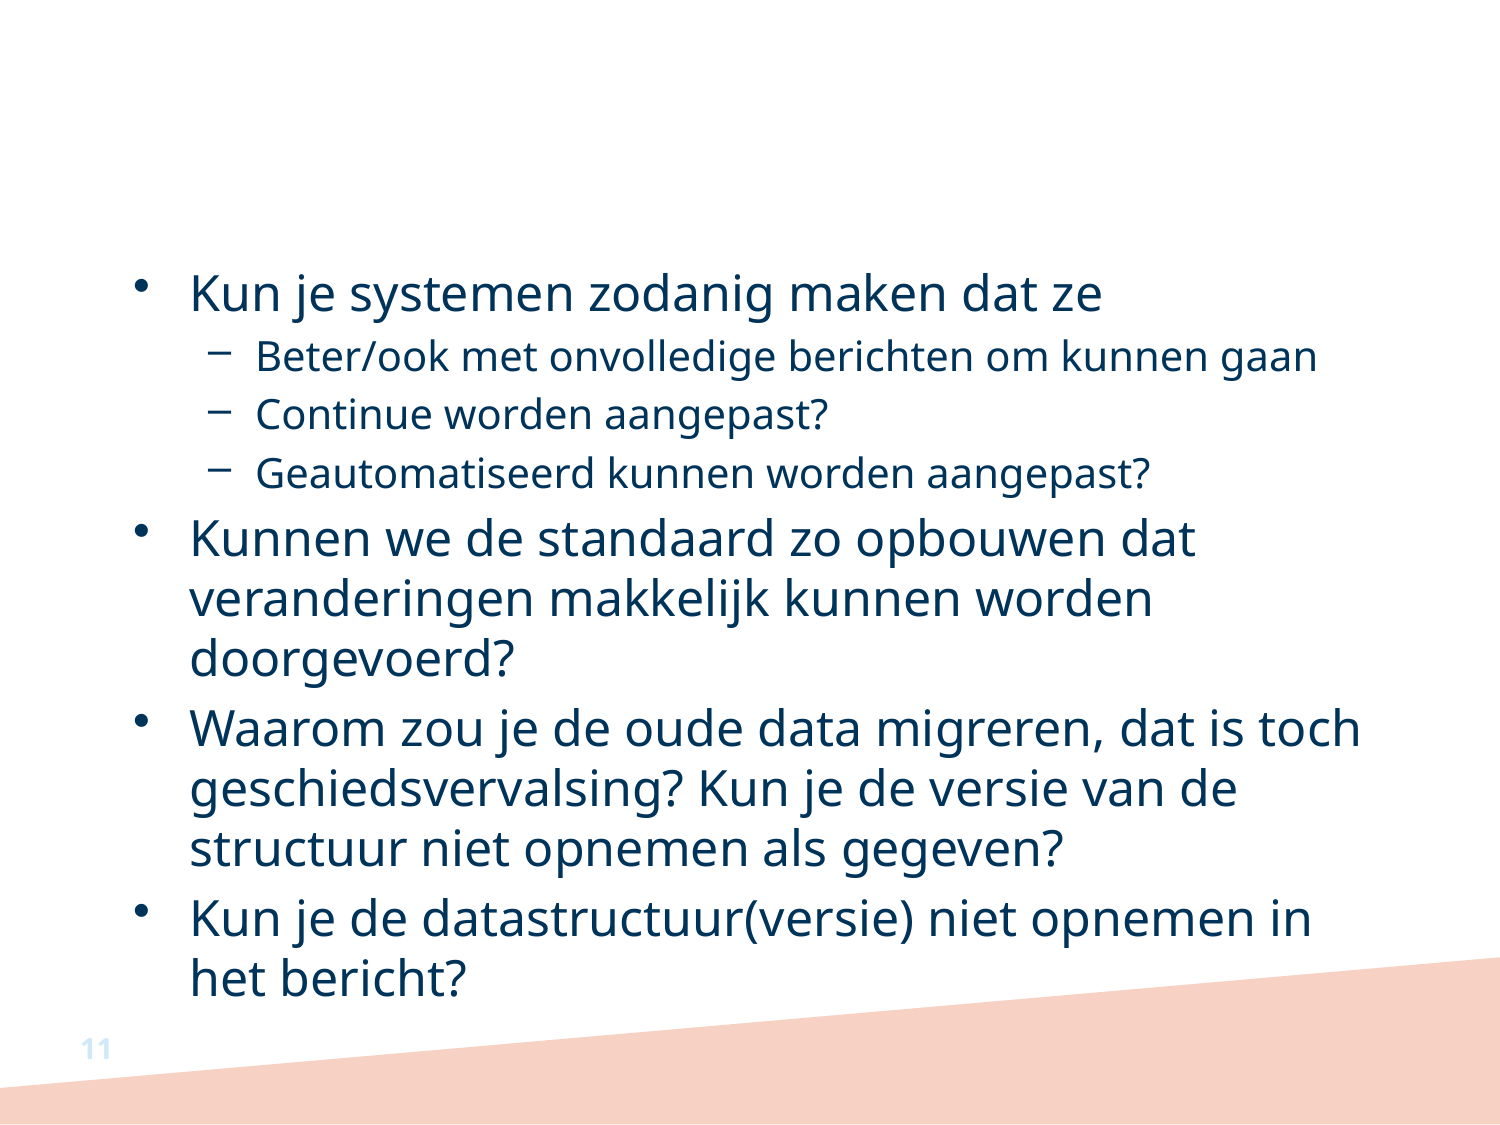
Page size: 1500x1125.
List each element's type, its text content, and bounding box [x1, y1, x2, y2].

list Kun je systemen zodanig maken dat ze Beter/ook met onvolledige berichten om kunnen gaan Continue worden aangepast? Geautomatiseerd kunnen worden aangepast? Kunnen we de standaard zo opbouwen dat veranderingen makkelijk kunnen worden doorgevoerd? Waarom zou je de oude data migreren, dat is toch geschiedsvervalsing? Kun je de versie van de structuur niet opnemen als gegeven? Kun je de datastructuur(versie) niet opnemen in het bericht? [118, 253, 1382, 975]
slide_number 11 [64, 1023, 172, 1071]
